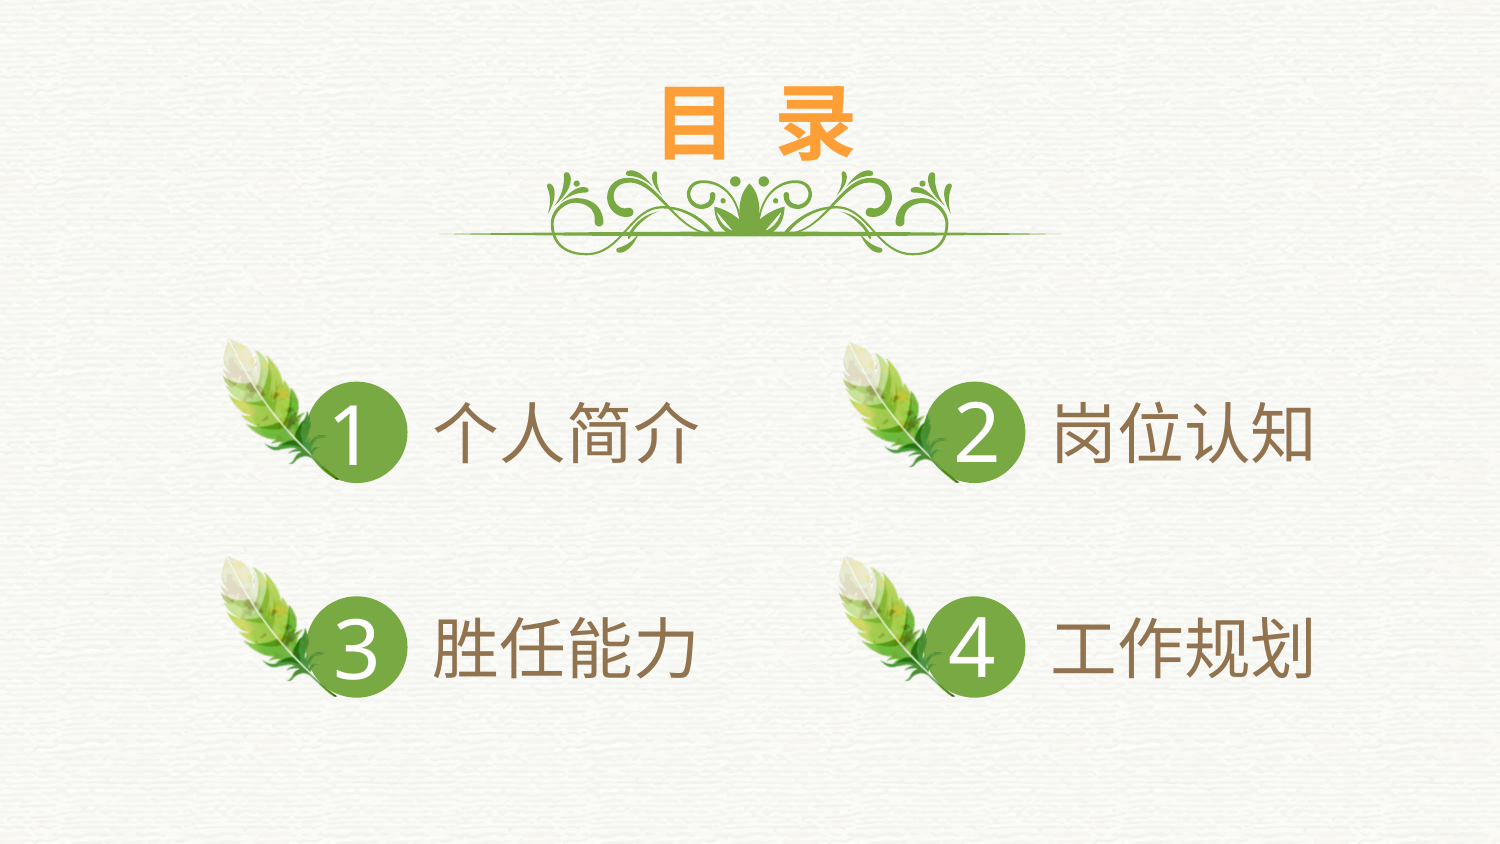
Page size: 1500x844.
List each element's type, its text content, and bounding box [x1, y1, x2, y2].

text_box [962, 586, 1026, 704]
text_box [347, 373, 408, 491]
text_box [343, 588, 408, 706]
picture [0, 0, 1500, 844]
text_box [968, 371, 1026, 489]
text_box 胜任能力 [418, 598, 715, 694]
text_box 个人简介 [418, 384, 715, 479]
text_box 岗位认知 [1036, 384, 1333, 479]
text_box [438, 170, 1062, 256]
text_box 目 录 [638, 62, 874, 168]
text_box 工作规划 [1036, 598, 1333, 694]
